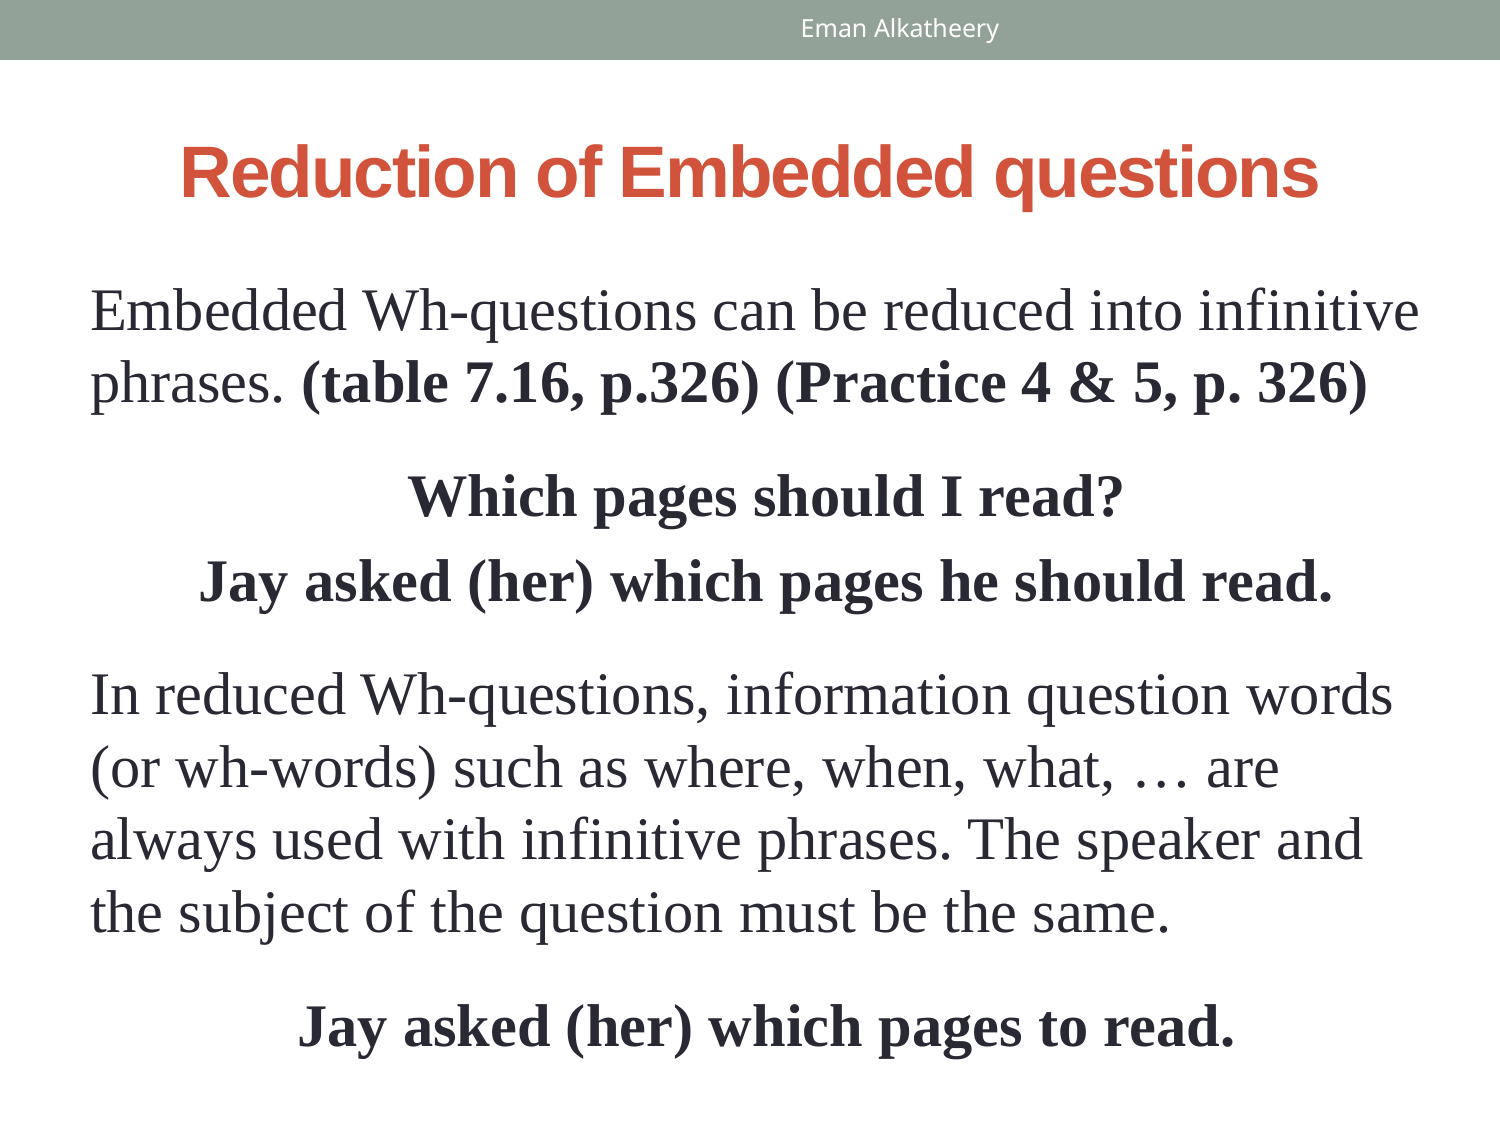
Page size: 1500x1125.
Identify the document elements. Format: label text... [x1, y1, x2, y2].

title Reduction of Embedded questions [75, 87, 1425, 250]
footer Eman Alkatheery [562, 3, 1238, 57]
list Embedded Wh-questions can be reduced into infinitive phrases. (table 7.16, p.326) (Practice 4 & 5, p. 326) Which pages should I read? Jay asked (her) which pages he should read. In reduced Wh-questions, information question words (or wh-words) such as where, when, what, … are always used with infinitive phrases. The speaker and the subject of the question must be the same. Jay asked (her) which pages to read. [75, 262, 1459, 1063]
